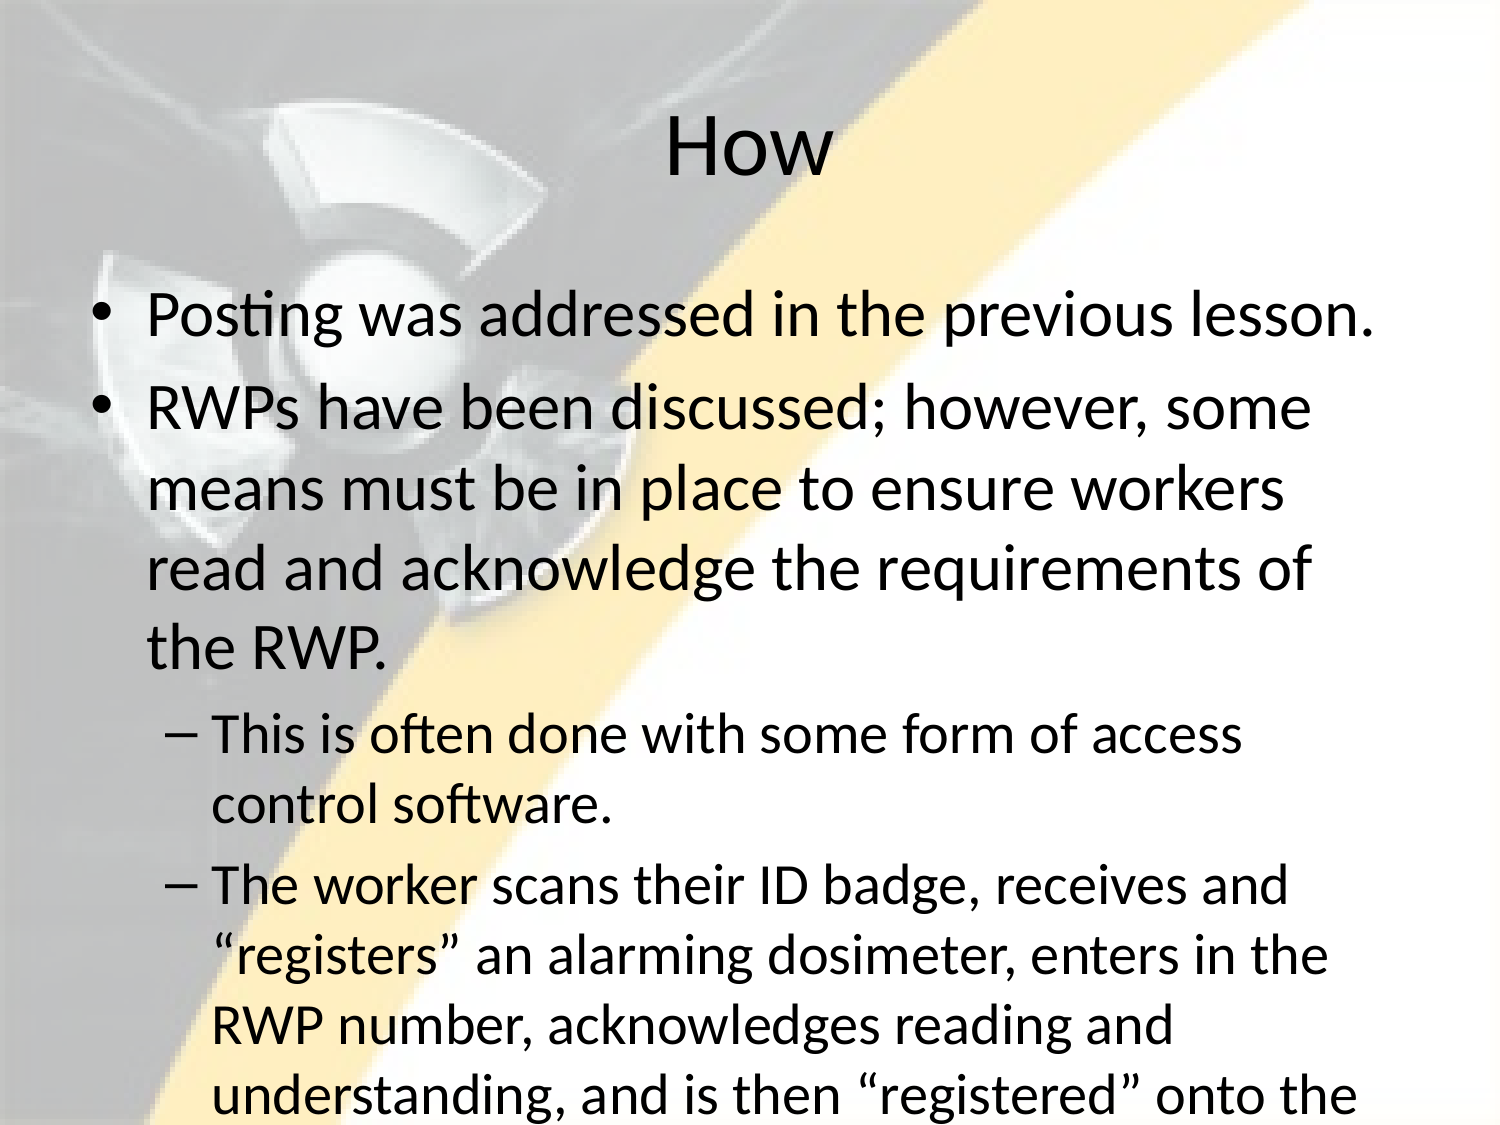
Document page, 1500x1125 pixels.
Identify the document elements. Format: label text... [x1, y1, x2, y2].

title How [75, 45, 1425, 233]
list Posting was addressed in the previous lesson. RWPs have been discussed; however, some means must be in place to ensure workers read and acknowledge the requirements of the RWP. This is often done with some form of access control software. The worker scans their ID badge, receives and “registers” an alarming dosimeter, enters in the RWP number, acknowledges reading and understanding, and is then “registered” onto the RWP [75, 262, 1425, 1005]
